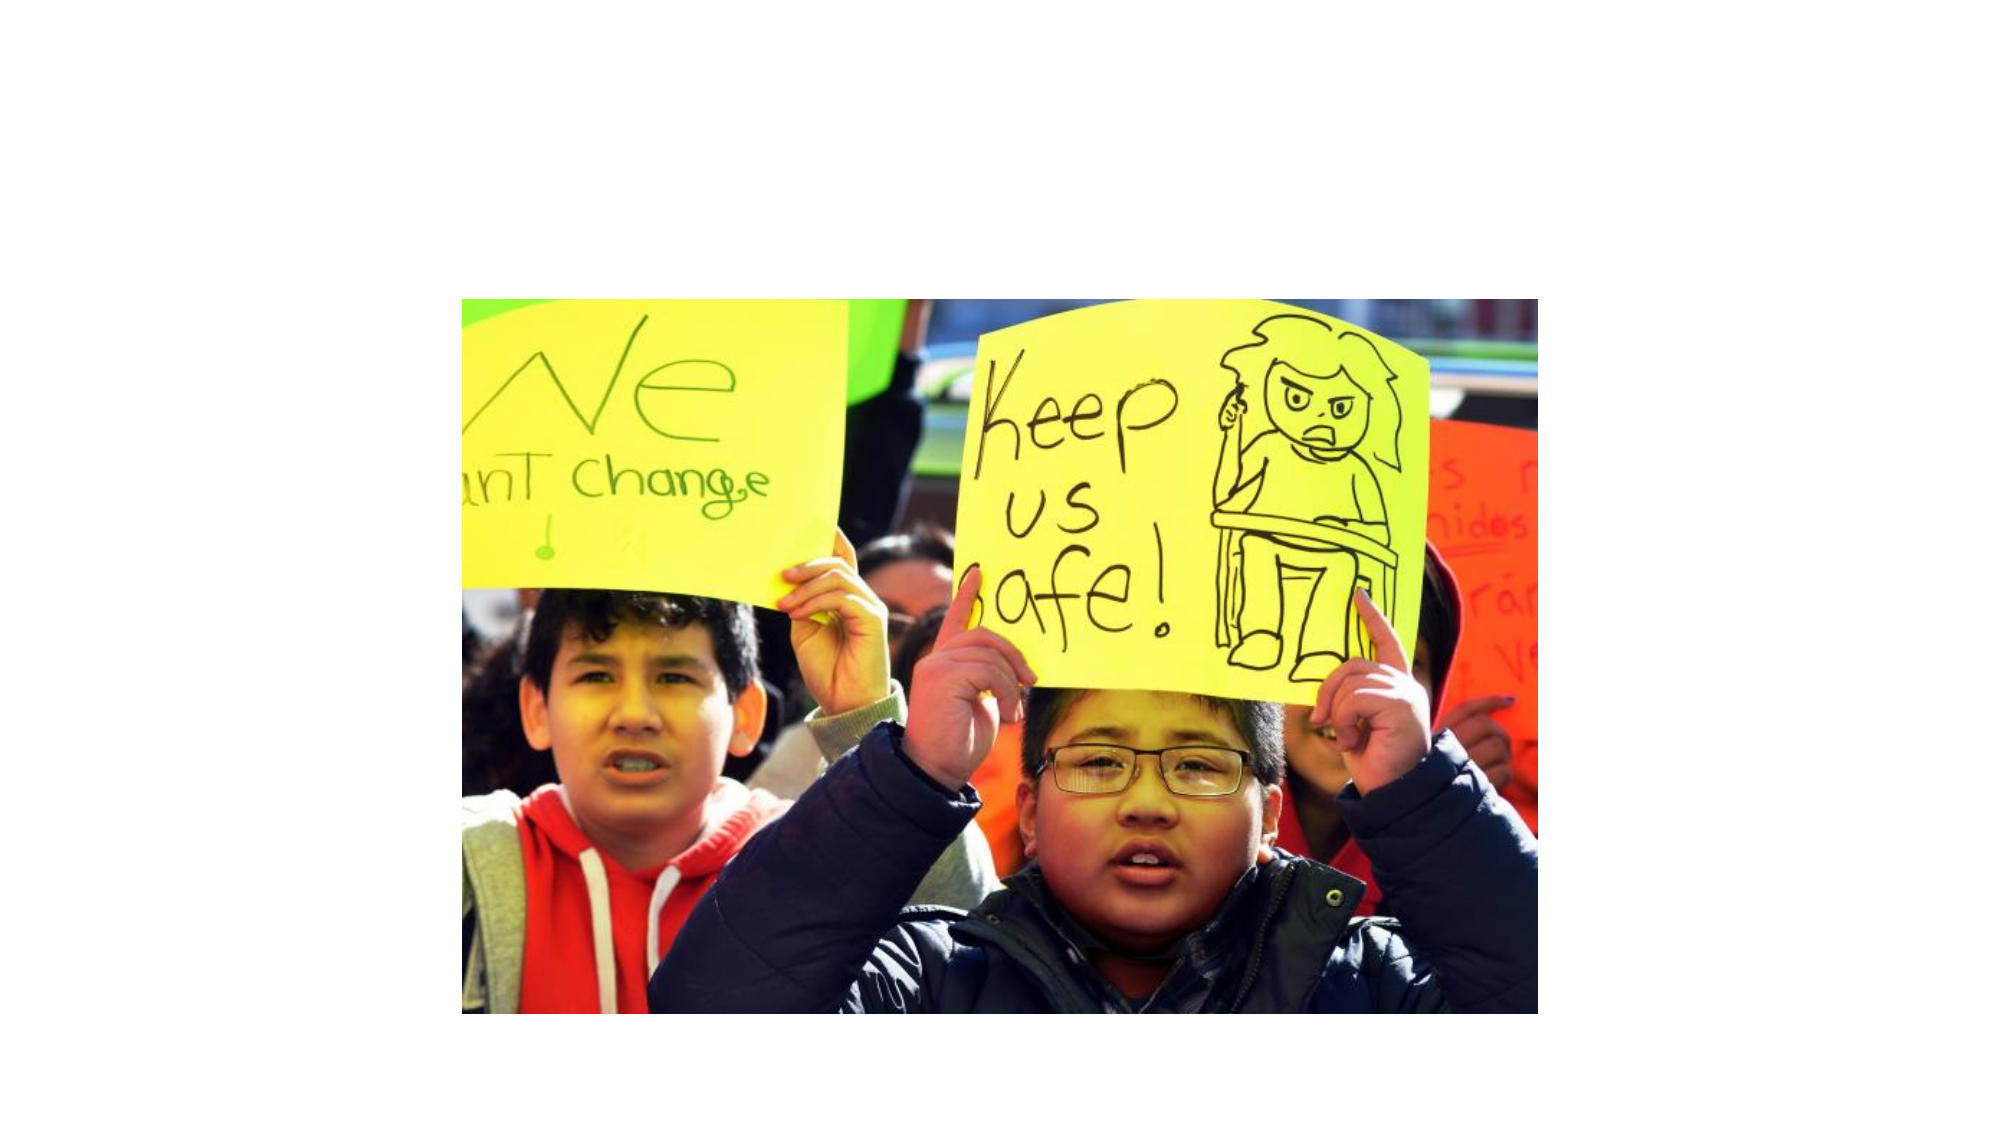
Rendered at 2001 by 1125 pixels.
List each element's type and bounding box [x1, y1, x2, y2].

list [462, 299, 1538, 1014]
